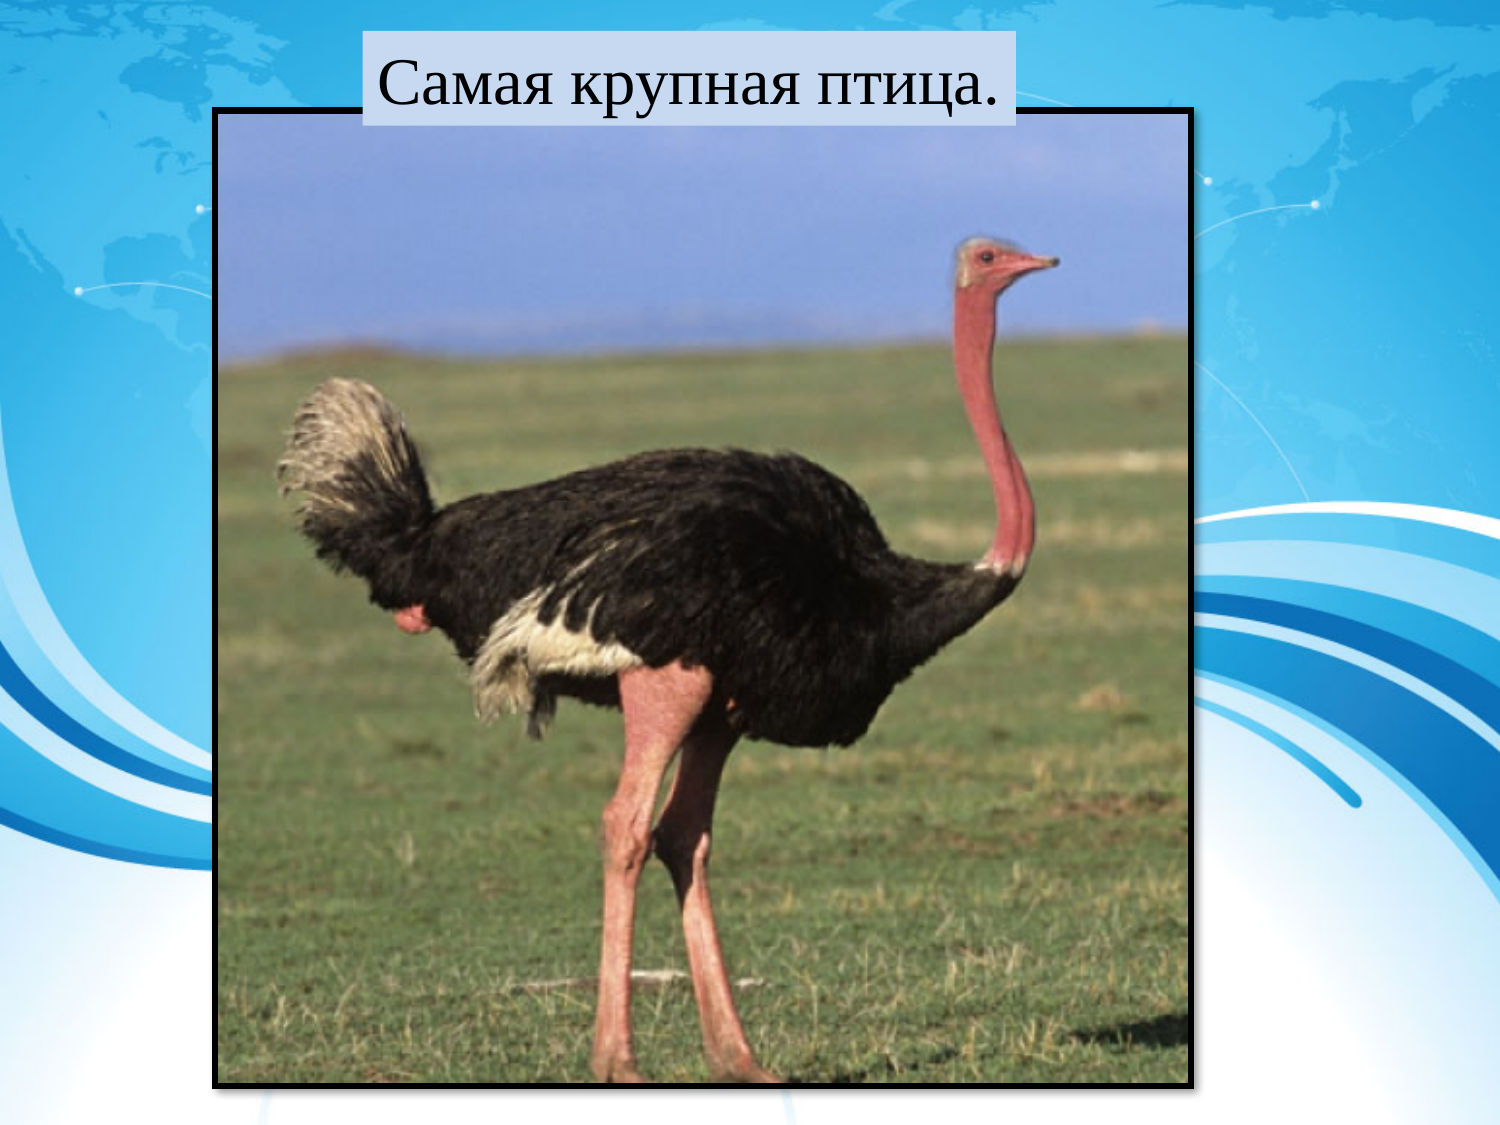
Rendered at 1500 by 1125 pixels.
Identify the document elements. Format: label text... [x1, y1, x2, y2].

text_box Самая крупная птица. [362, 30, 1016, 111]
picture [0, 0, 1500, 1125]
